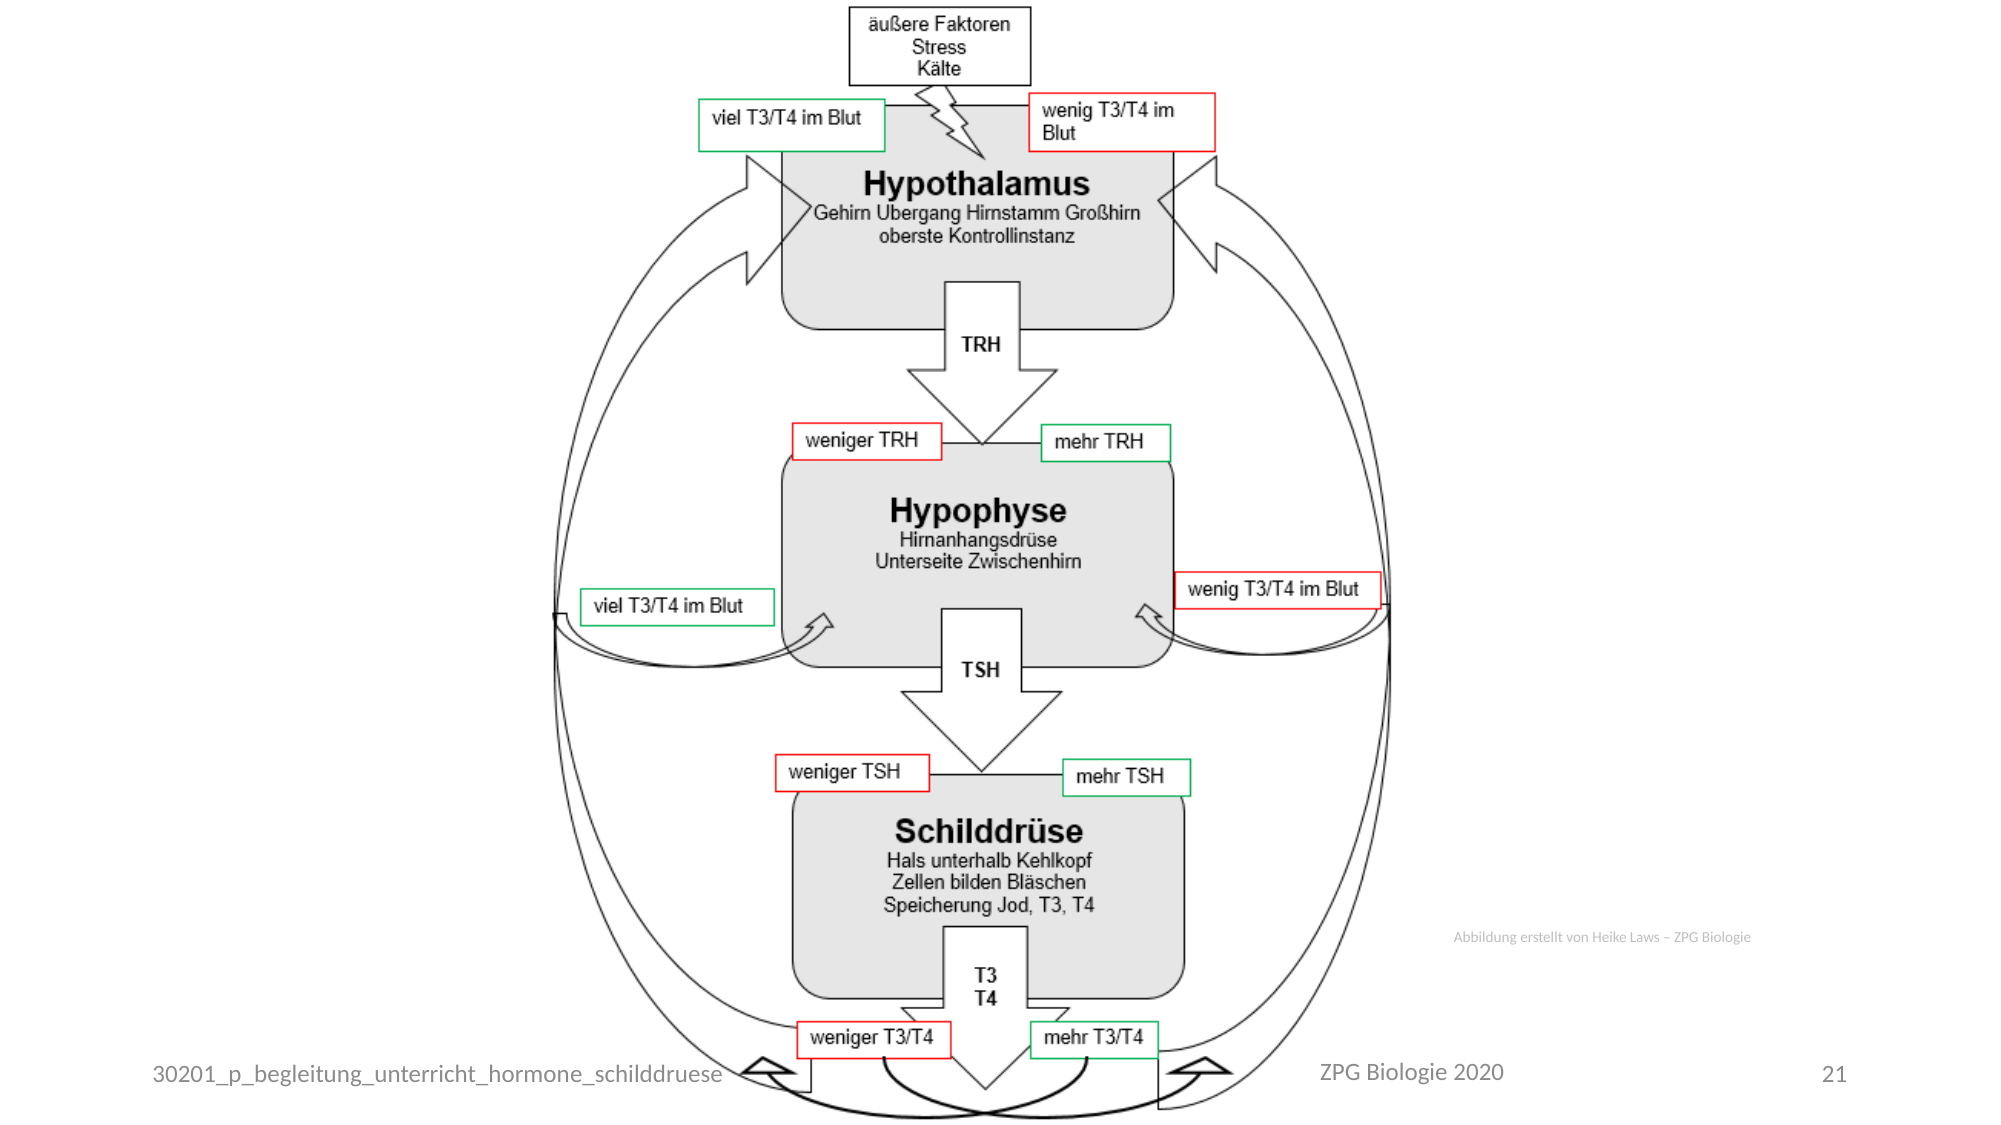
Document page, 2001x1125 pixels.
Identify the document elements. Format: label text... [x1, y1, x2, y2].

picture [485, 0, 1468, 1122]
slide_number 30201_p_begleitung_unterricht_hormone_schilddruese [137, 1042, 485, 1103]
text_box Abbildung erstellt von Heike Laws – ZPG Biologie [1468, 919, 1816, 953]
slide_number 21 [1468, 1042, 1863, 1103]
